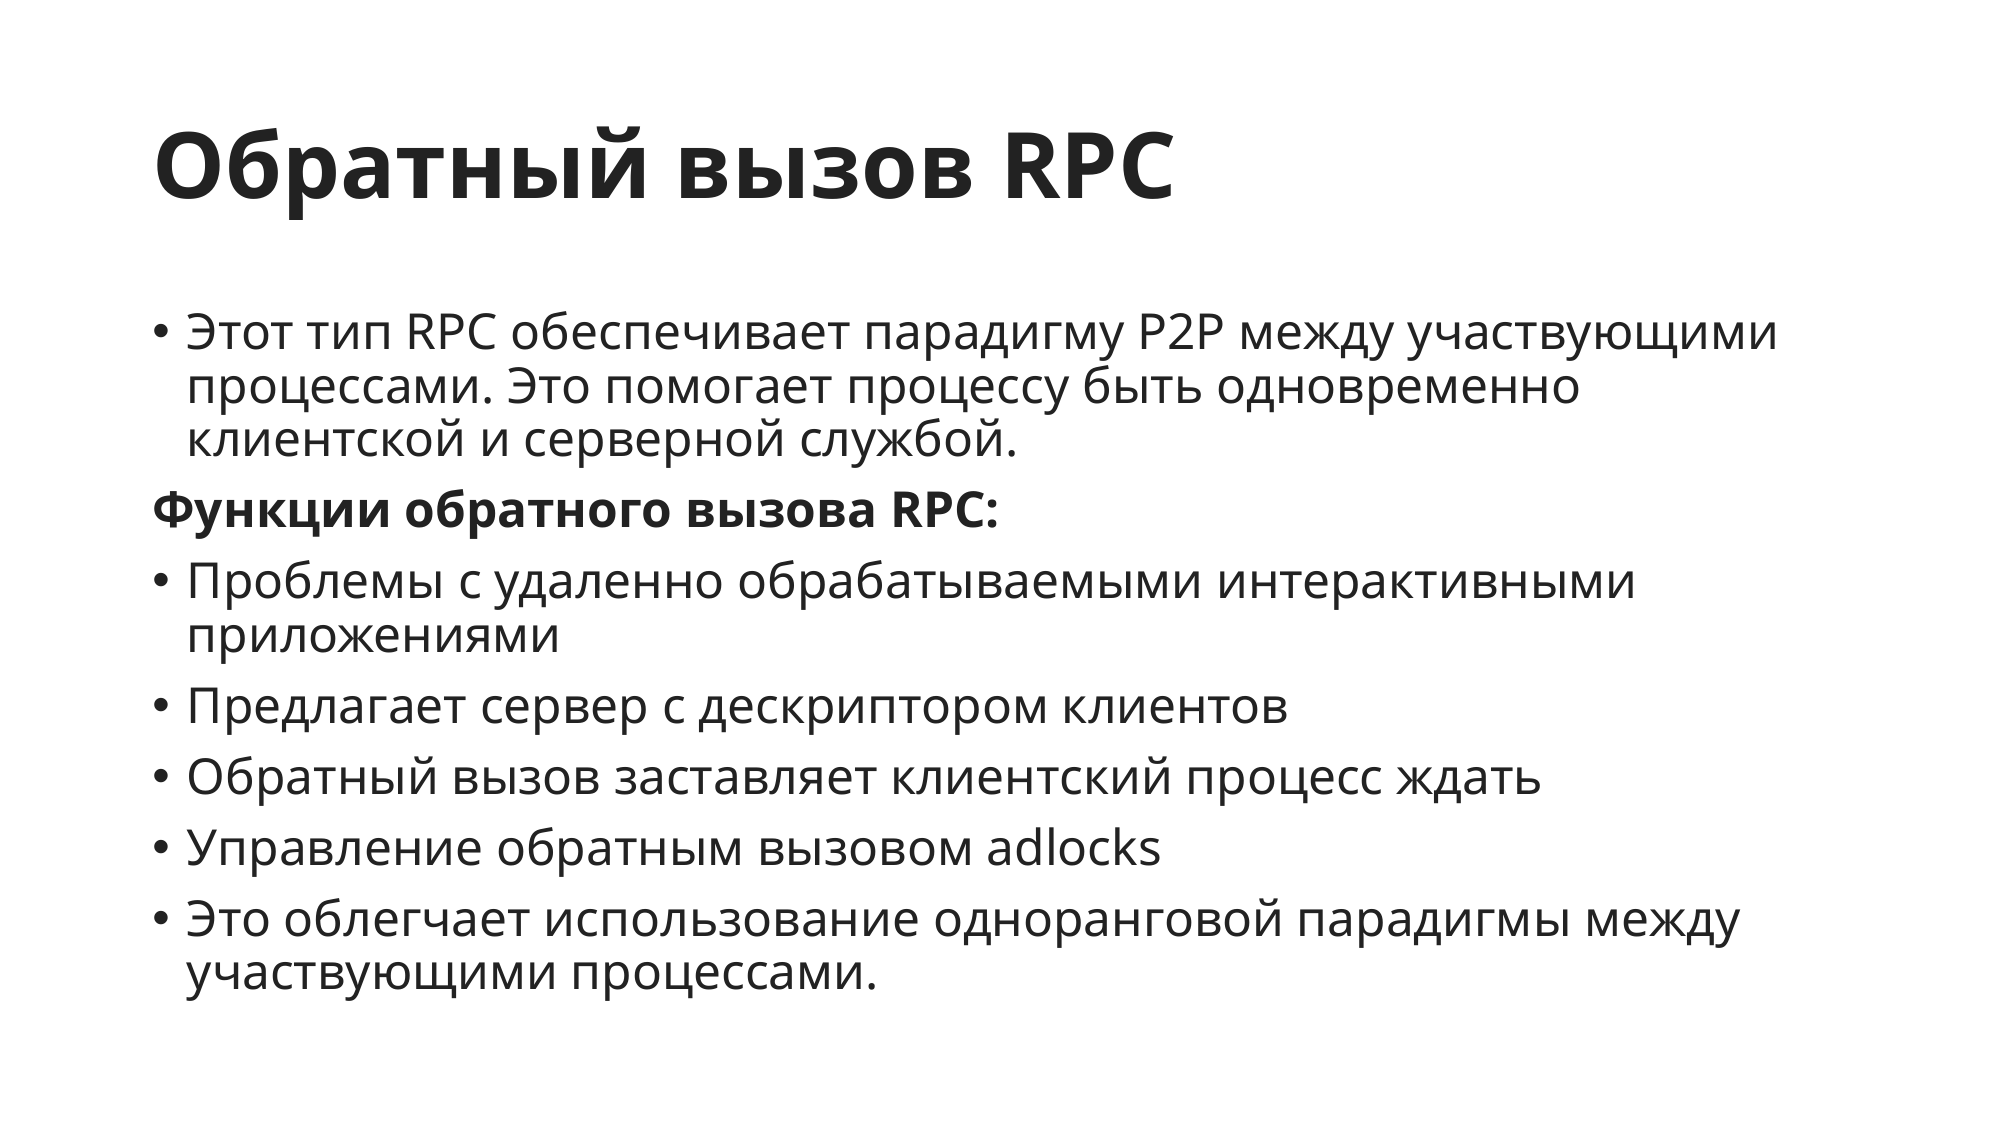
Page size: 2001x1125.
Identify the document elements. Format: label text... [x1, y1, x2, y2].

title Обратный вызов RPC [137, 59, 1863, 278]
list Этот тип RPC обеспечивает парадигму P2P между участвующими процессами. Это помогает процессу быть одновременно клиентской и серверной службой. Функции обратного вызова RPC: Проблемы с удаленно обрабатываемыми интерактивными приложениями Предлагает сервер с дескриптором клиентов Обратный вызов заставляет клиентский процесс ждать Управление обратным вызовом adlocks Это облегчает использование одноранговой парадигмы между участвующими процессами. [137, 299, 1863, 1014]
